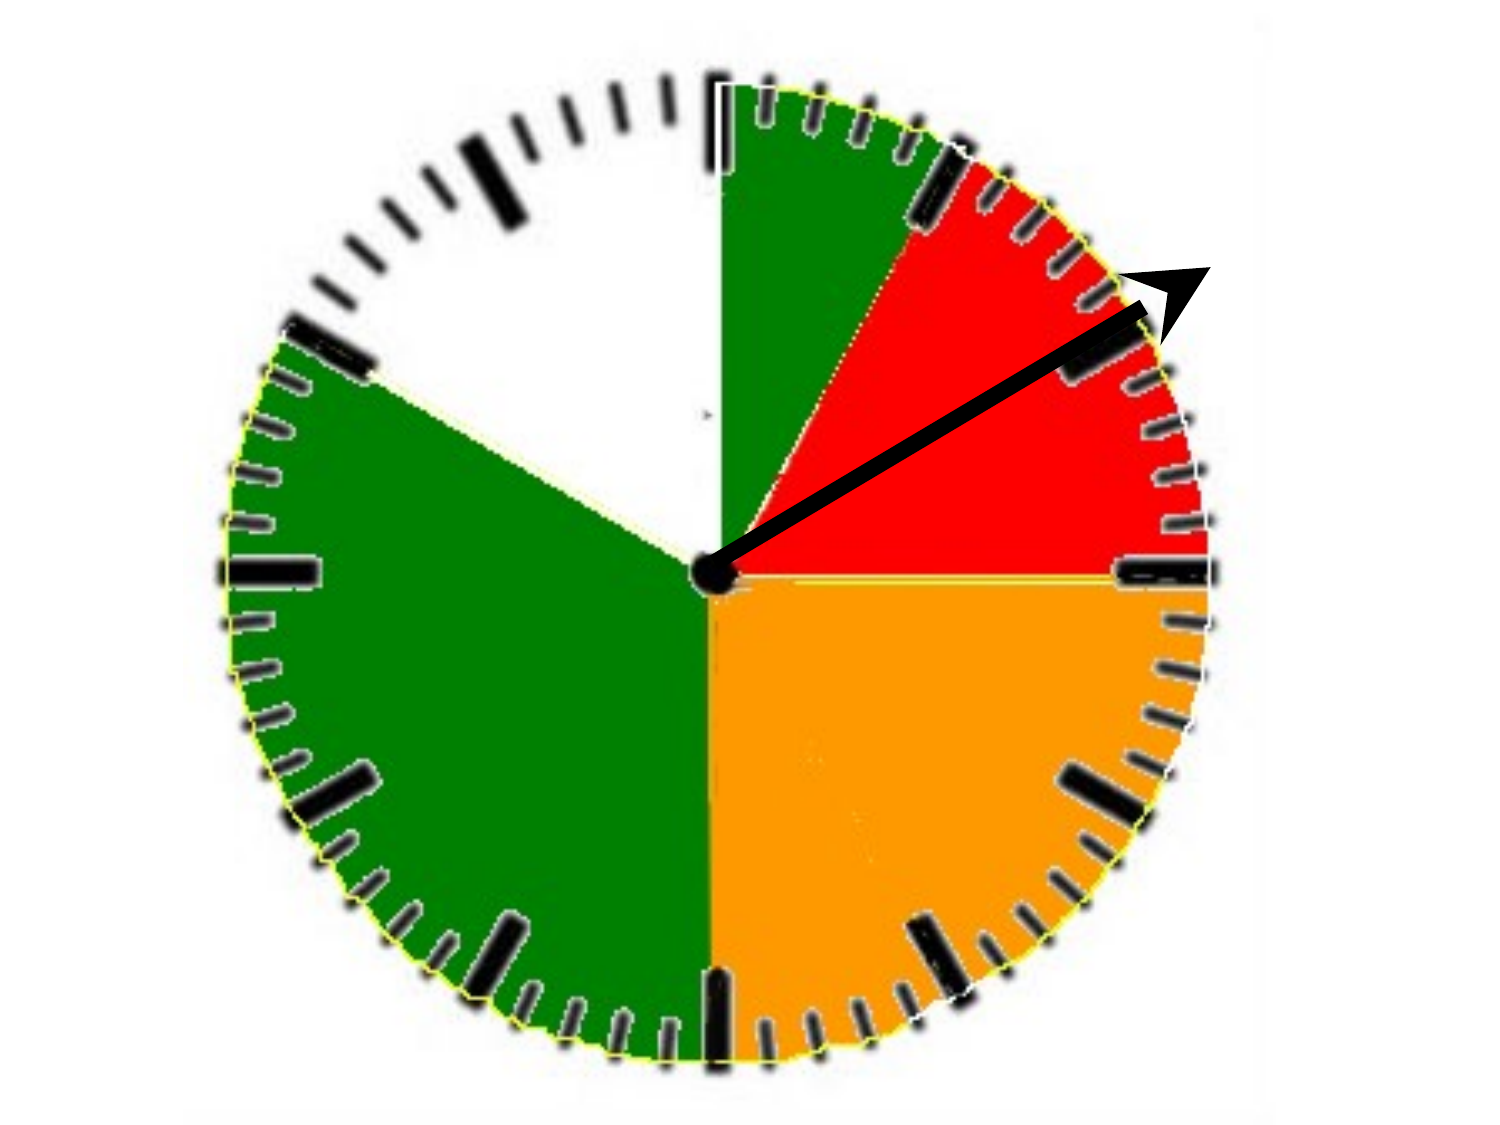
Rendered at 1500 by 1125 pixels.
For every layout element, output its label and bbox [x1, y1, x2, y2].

text_box [714, 266, 1211, 563]
picture [182, 5, 1306, 1125]
